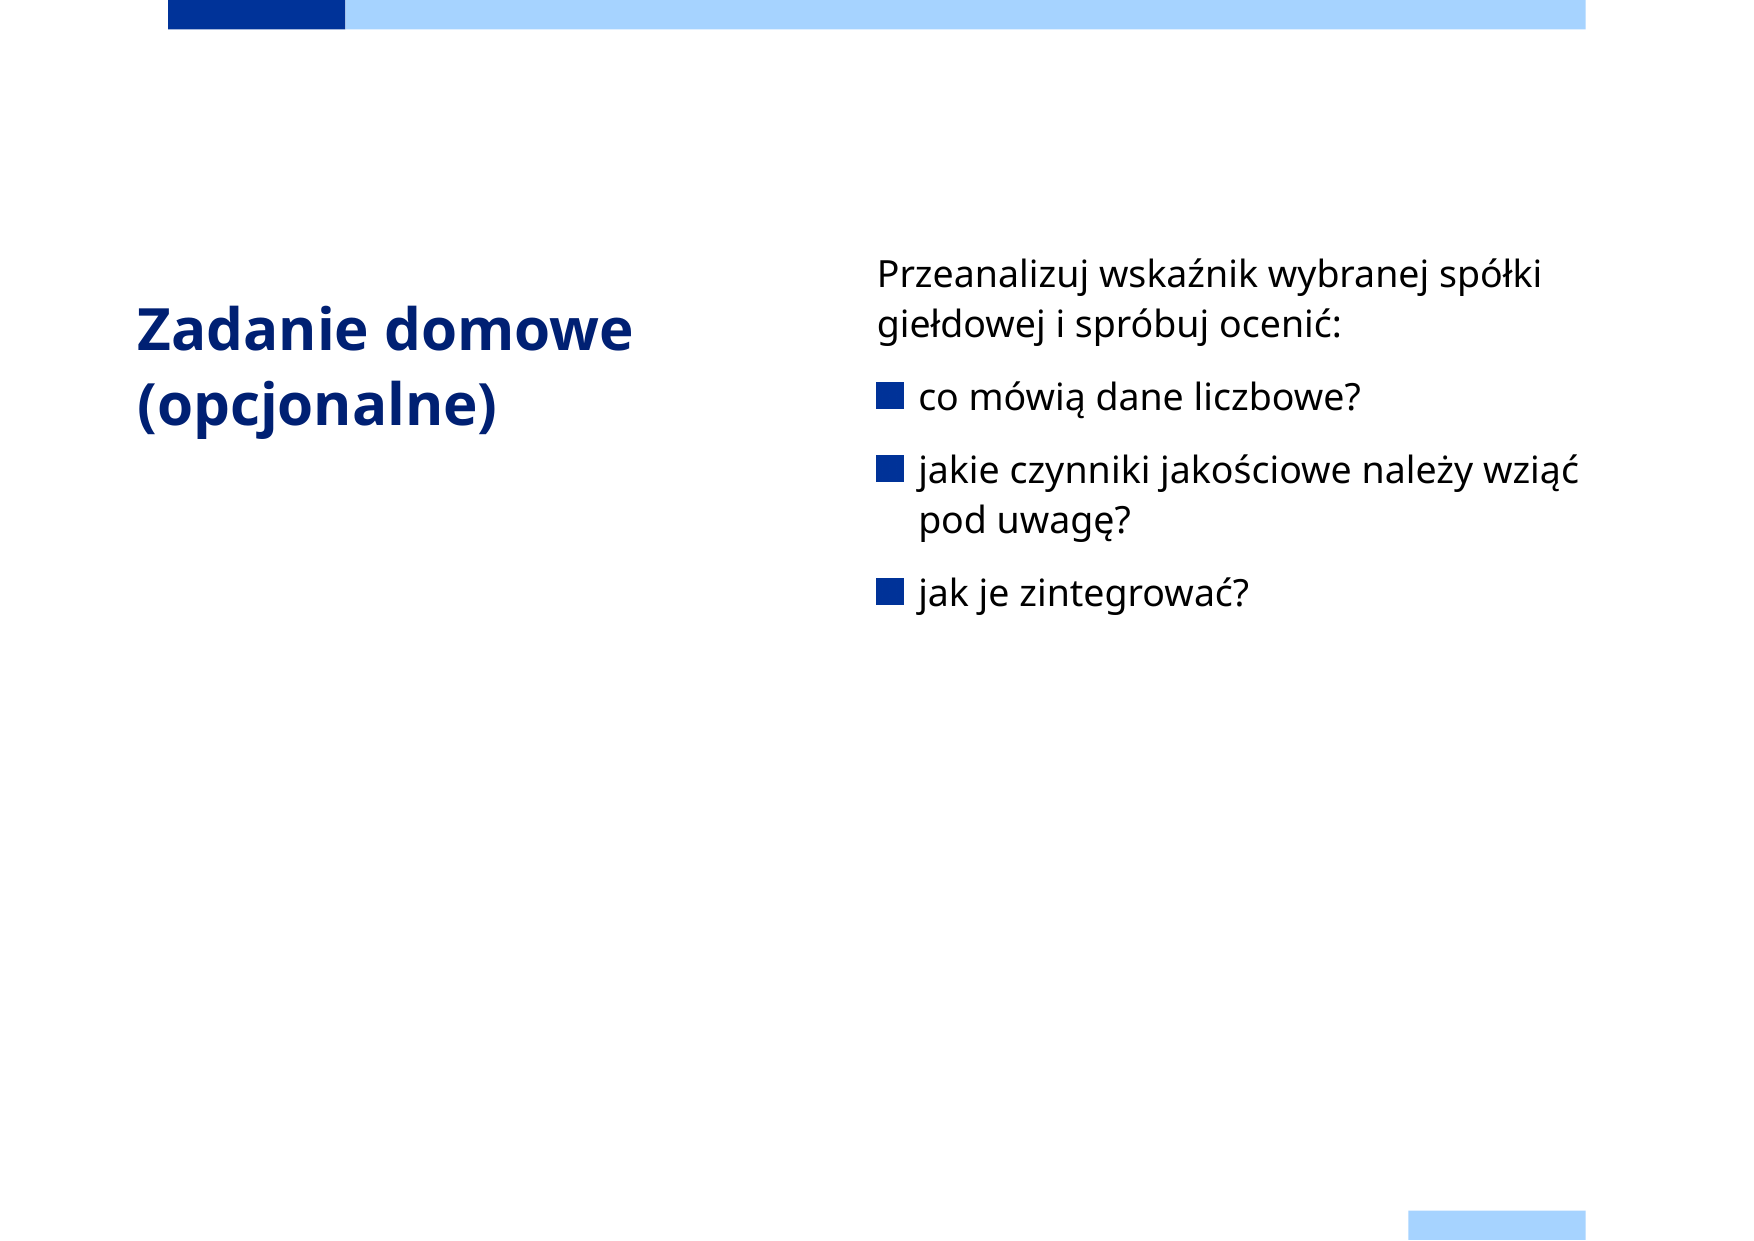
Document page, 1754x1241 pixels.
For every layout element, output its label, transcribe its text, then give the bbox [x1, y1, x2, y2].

picture [876, 382, 904, 409]
picture [876, 578, 904, 605]
picture [876, 455, 904, 482]
title Zadanie domowe (opcjonalne) [137, 286, 704, 887]
list Przeanalizuj wskaźnik wybranej spółki giełdowej i spróbuj ocenić: co mówią dane liczbowe? jakie czynniki jakościowe należy wziąć pod uwagę? jak je zintegrować? [876, 244, 1634, 949]
